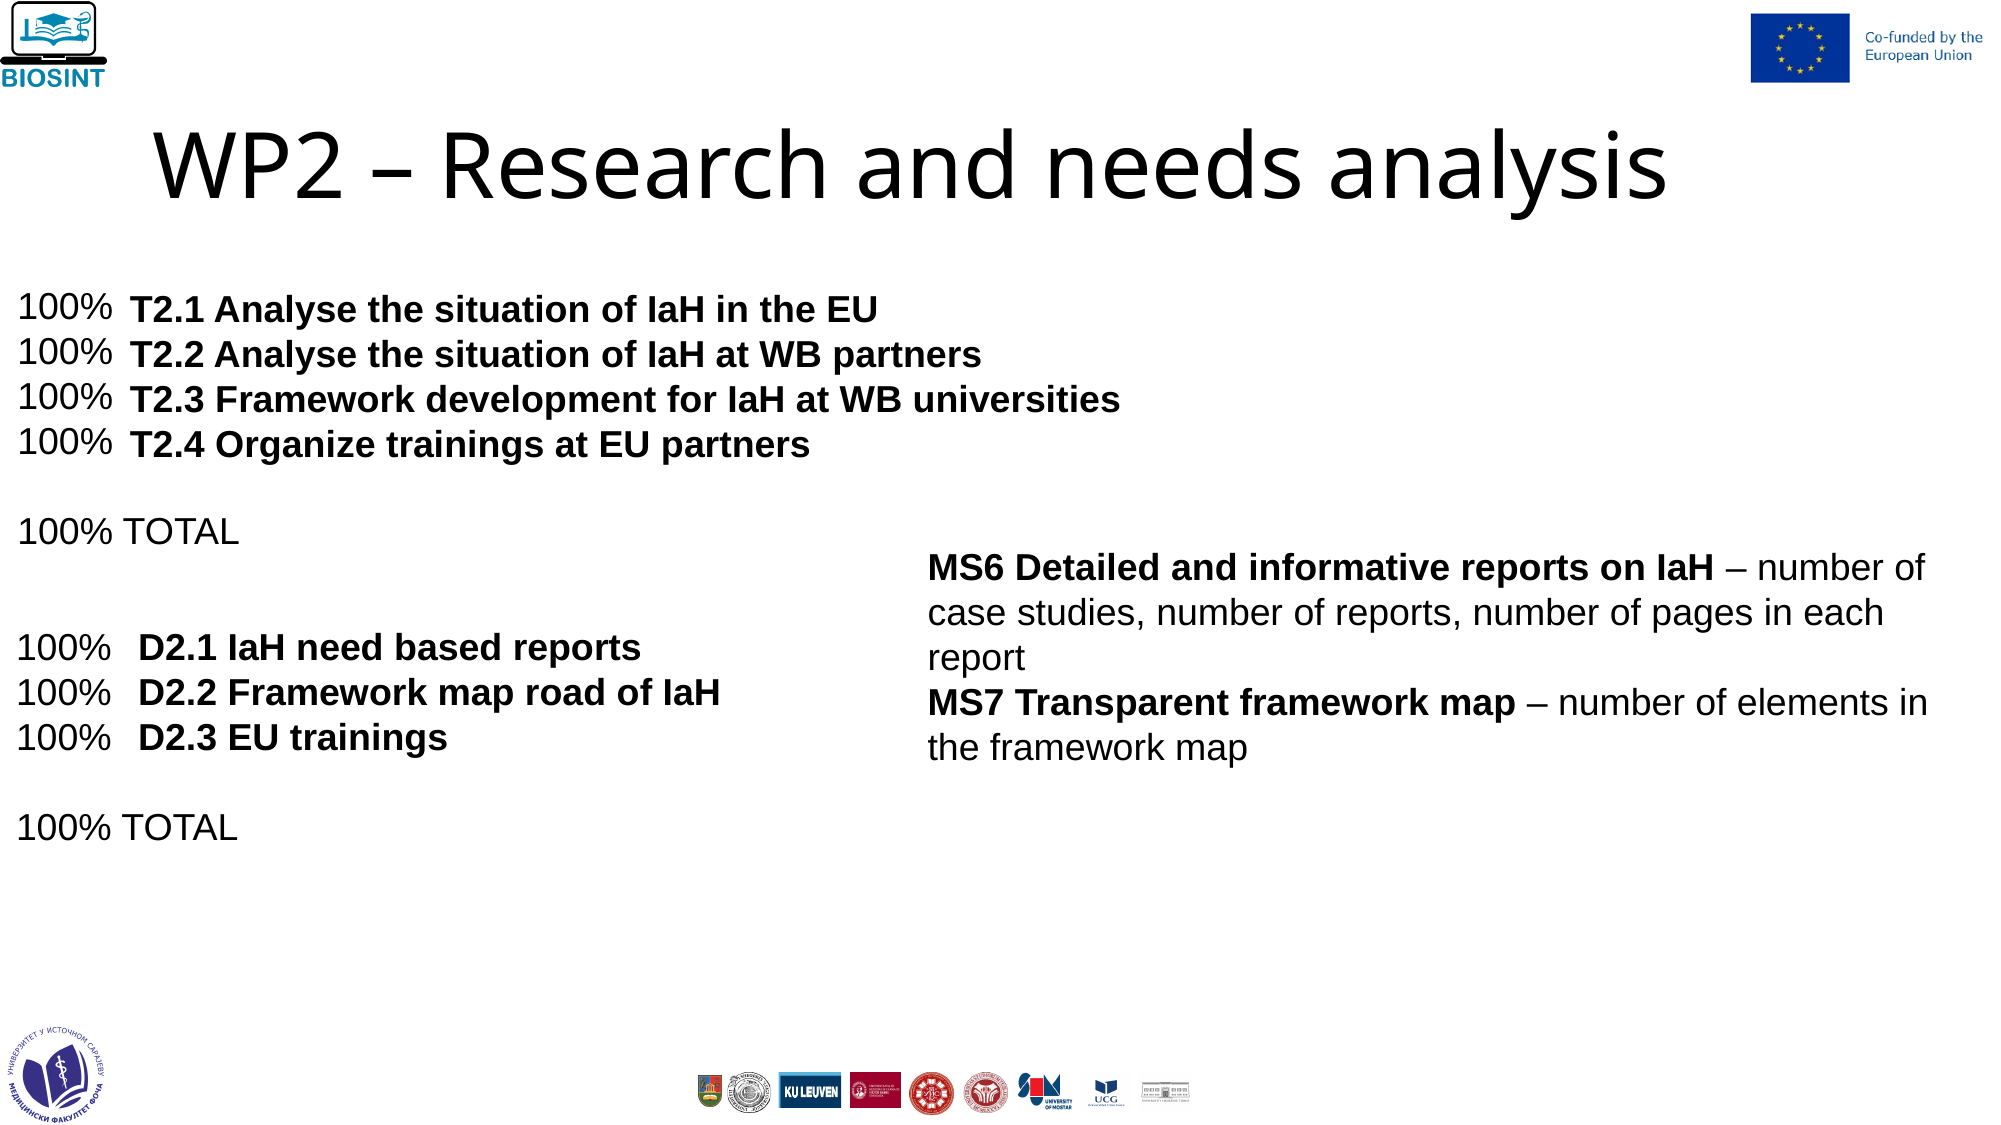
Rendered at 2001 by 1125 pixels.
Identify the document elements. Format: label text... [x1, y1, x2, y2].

picture [1746, 1, 2000, 90]
picture [77, 79, 83, 87]
text_box T2.1 Analyse the situation of IaH in the EU T2.2 Analyse the situation of IaH at WB partners T2.3 Framework development for IaH at WB universities T2.4 Organize trainings at EU partners [322, 277, 1832, 472]
text_box MS6 Detailed and informative reports on IaH – number of case studies, number of reports, number of pages in each report MS7 Transparent framework map – number of elements in the framework map [912, 535, 2000, 776]
text_box D2.1 IaH need based reports D2.2 Framework map road of IaH D2.3 EU trainings [320, 615, 912, 766]
picture [0, 1, 107, 87]
text_box 100% 100% 100% 100% TOTAL [0, 615, 320, 856]
picture [3, 1024, 107, 1125]
picture [32, 72, 40, 83]
title WP2 – Research and needs analysis [137, 59, 1863, 278]
text_box 100% 100% 100% 100% 100% TOTAL [0, 274, 322, 560]
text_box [698, 1072, 1196, 1125]
